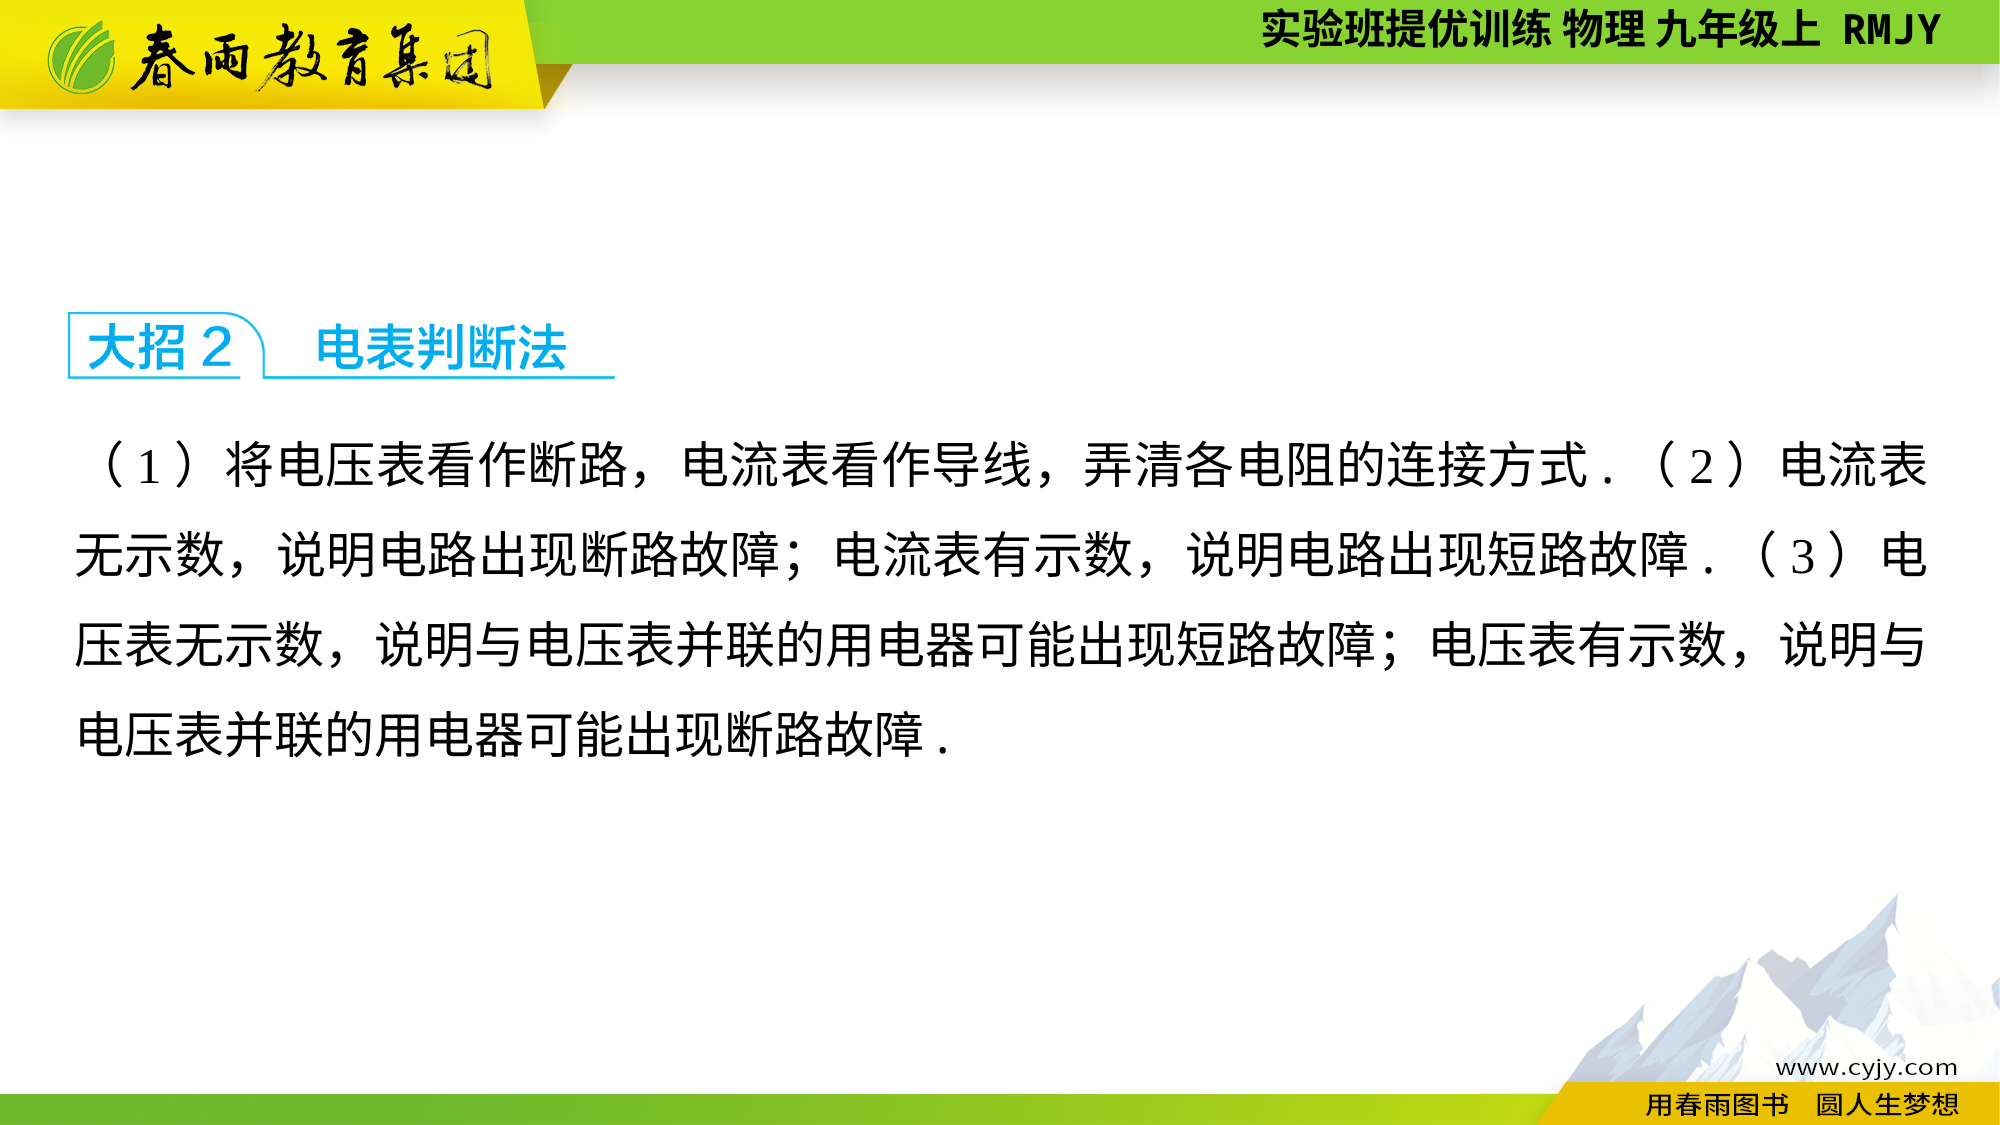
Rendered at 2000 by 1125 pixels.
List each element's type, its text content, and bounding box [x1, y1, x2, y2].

picture [0, 0, 2000, 1125]
list （1）将电压表看作断路，电流表看作导线，弄清各电阻的连接方式.（2）电流表无示数，说明电路出现断路故障；电流表有示数，说明电路出现短路故障.（3）电压表无示数，说明与电压表并联的用电器可能出现短路故障；电压表有示数，说明与电压表并联的用电器可能出现断路故障. [59, 396, 1944, 764]
